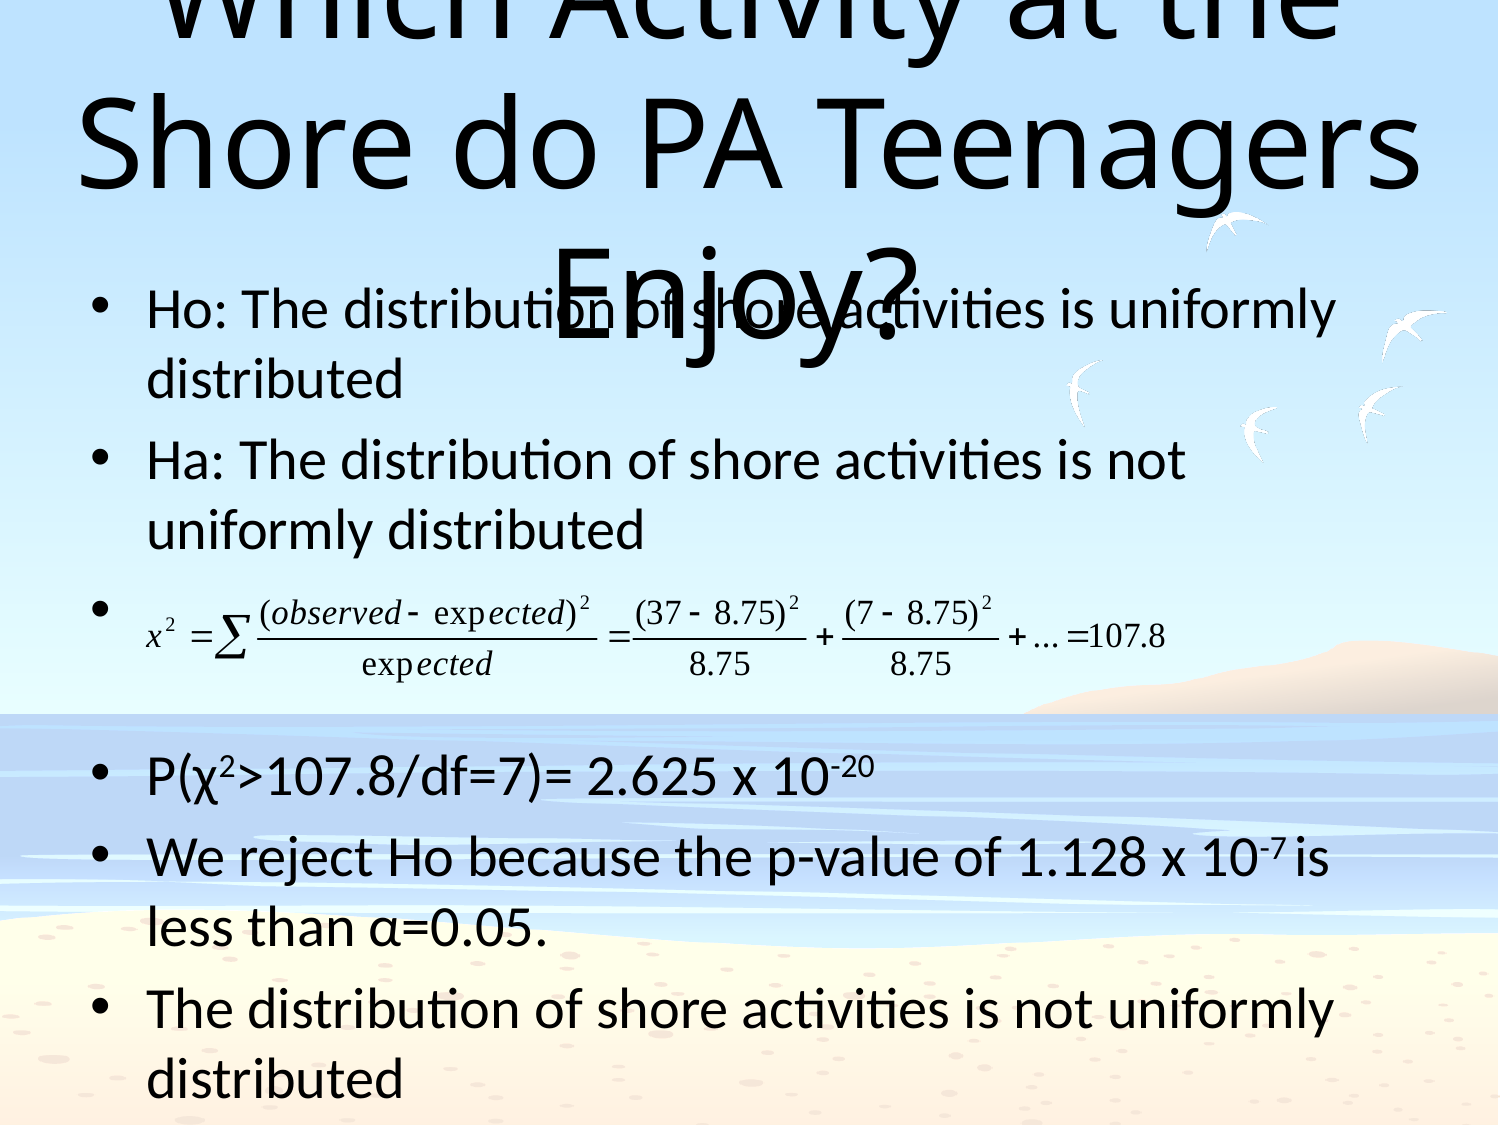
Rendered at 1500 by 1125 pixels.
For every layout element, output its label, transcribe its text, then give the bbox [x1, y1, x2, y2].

picture [1066, 233, 1447, 463]
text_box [138, 585, 1173, 693]
title Which Activity at the Shore do PA Teenagers Enjoy? [0, 45, 1500, 233]
list Ho: The distribution of shore activities is uniformly distributed Ha: The distribution of shore activities is not uniformly distributed P(χ2>107.8/df=7)= 2.625 x 10-20 We reject Ho because the p-value of 1.128 x 10-7 is less than α=0.05. The distribution of shore activities is not uniformly distributed [75, 262, 1425, 1118]
